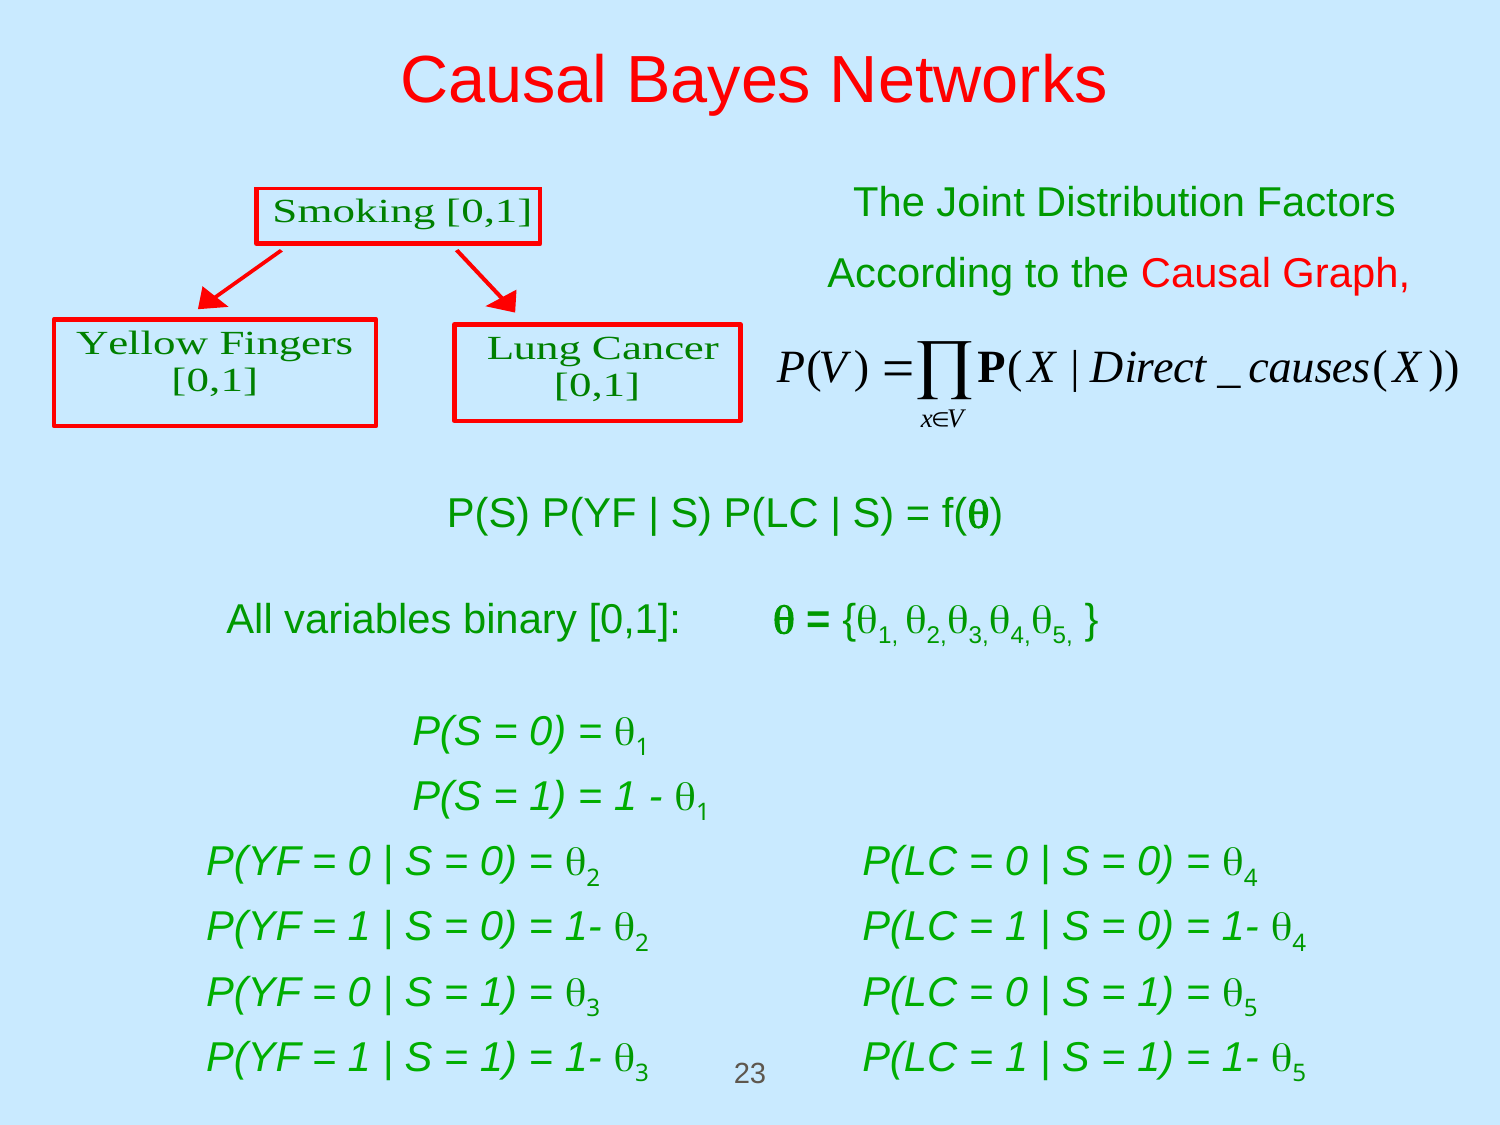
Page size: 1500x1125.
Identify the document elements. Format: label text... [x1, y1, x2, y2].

text_box All variables binary [0,1]:  = {1, 2,3,4,5, } [211, 584, 1339, 656]
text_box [51, 186, 744, 429]
list P(S = 0) = 1 P(S = 1) = 1 - 1 P(YF = 0 | S = 0) = 2 P(LC = 0 | S = 0) = 4 P(YF = 1 | S = 0) = 1- 2 P(LC = 1 | S = 0) = 1- 4 P(YF = 0 | S = 1) = 3 P(LC = 0 | S = 1) = 5 P(YF = 1 | S = 1) = 1- 3 P(LC = 1 | S = 1) = 1- 5 [190, 696, 1340, 1032]
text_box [749, 167, 1500, 437]
title Causal Bayes Networks [116, 0, 1393, 123]
slide_number 23 [512, 1032, 988, 1098]
text_box P(S) P(YF | S) P(LC | S) = f() [432, 478, 1050, 543]
